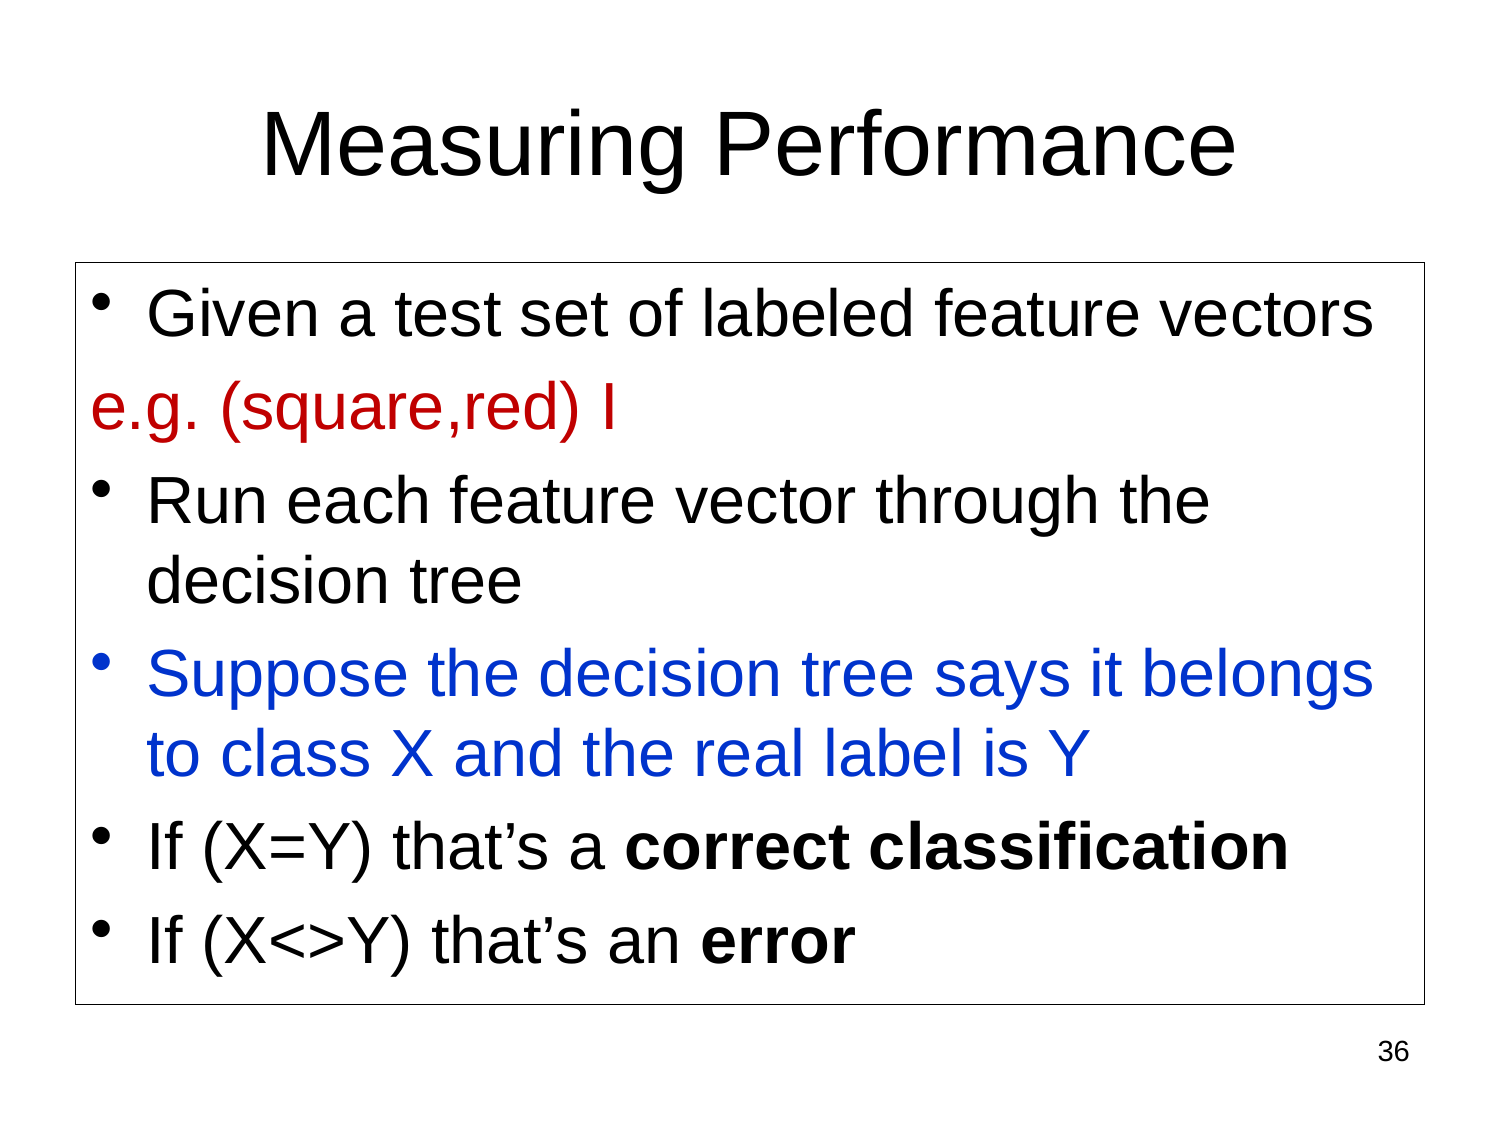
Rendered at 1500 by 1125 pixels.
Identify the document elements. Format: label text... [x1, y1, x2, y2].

title Measuring Performance [75, 45, 1425, 233]
list Given a test set of labeled feature vectors e.g. (square,red) I Run each feature vector through the decision tree Suppose the decision tree says it belongs to class X and the real label is Y If (X=Y) that’s a correct classification If (X<>Y) that’s an error [75, 262, 1425, 1005]
slide_number 36 [1074, 1024, 1426, 1103]
